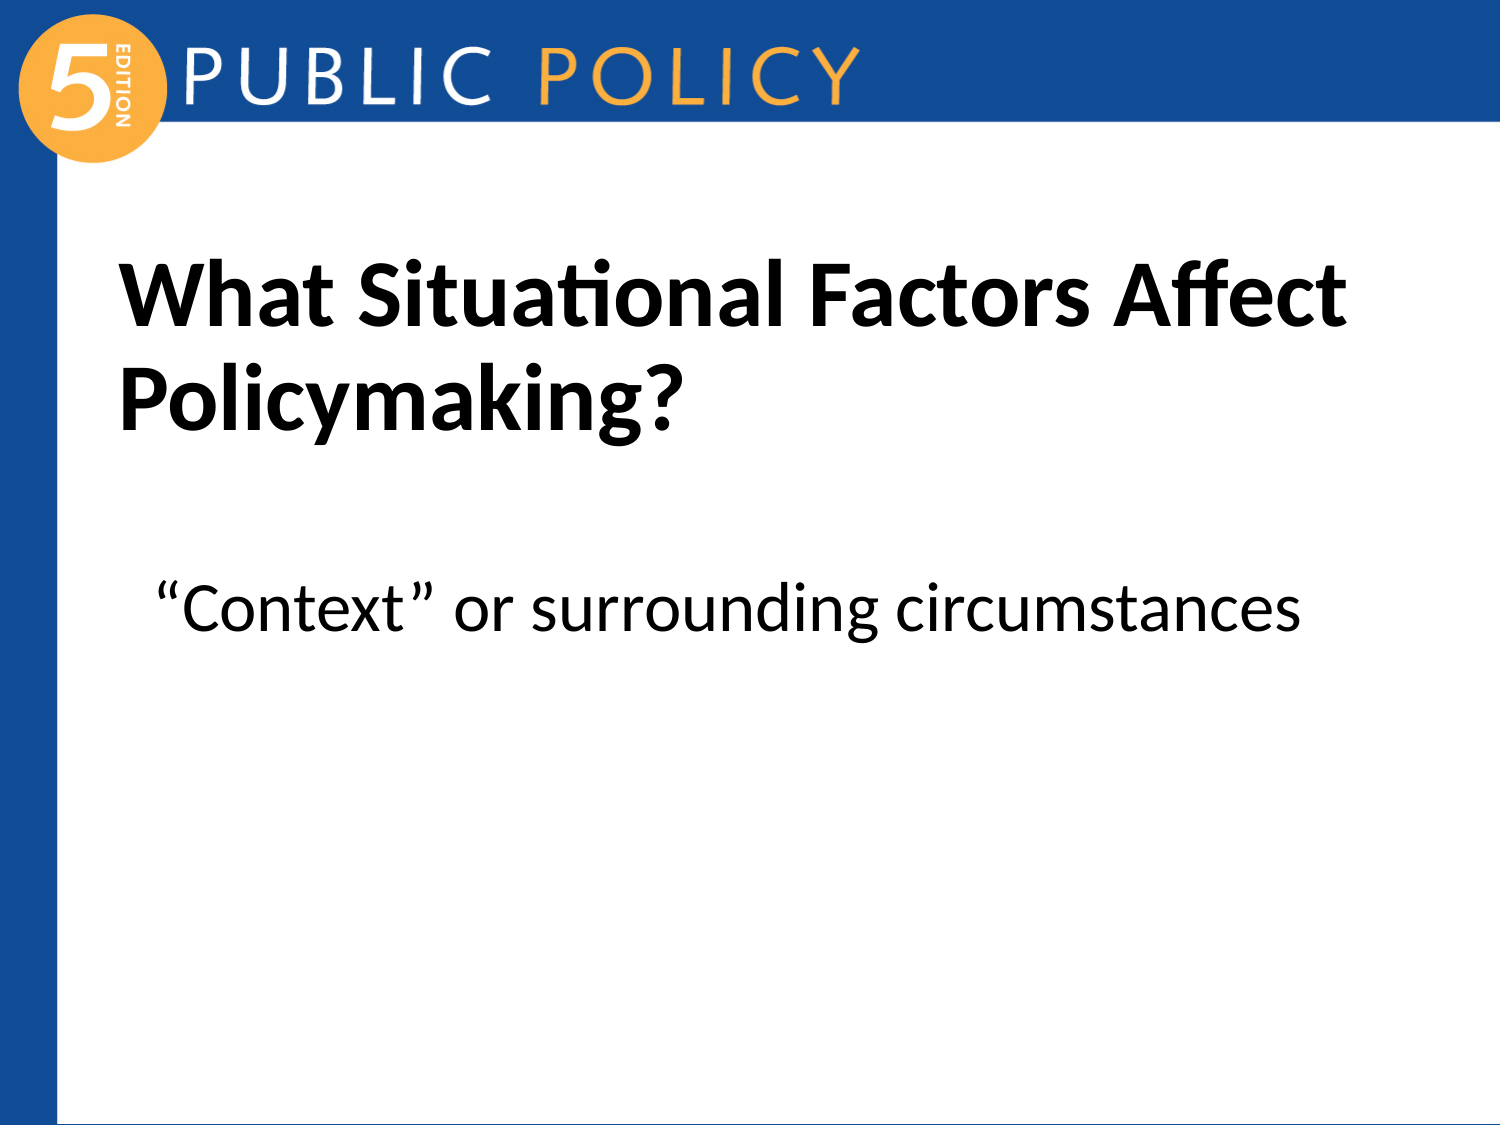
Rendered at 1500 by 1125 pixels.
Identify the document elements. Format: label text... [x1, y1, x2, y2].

picture [0, 0, 1500, 1125]
list “Context” or surrounding circumstances [137, 562, 1397, 663]
title What Situational Factors Affect Policymaking? [103, 220, 1397, 475]
